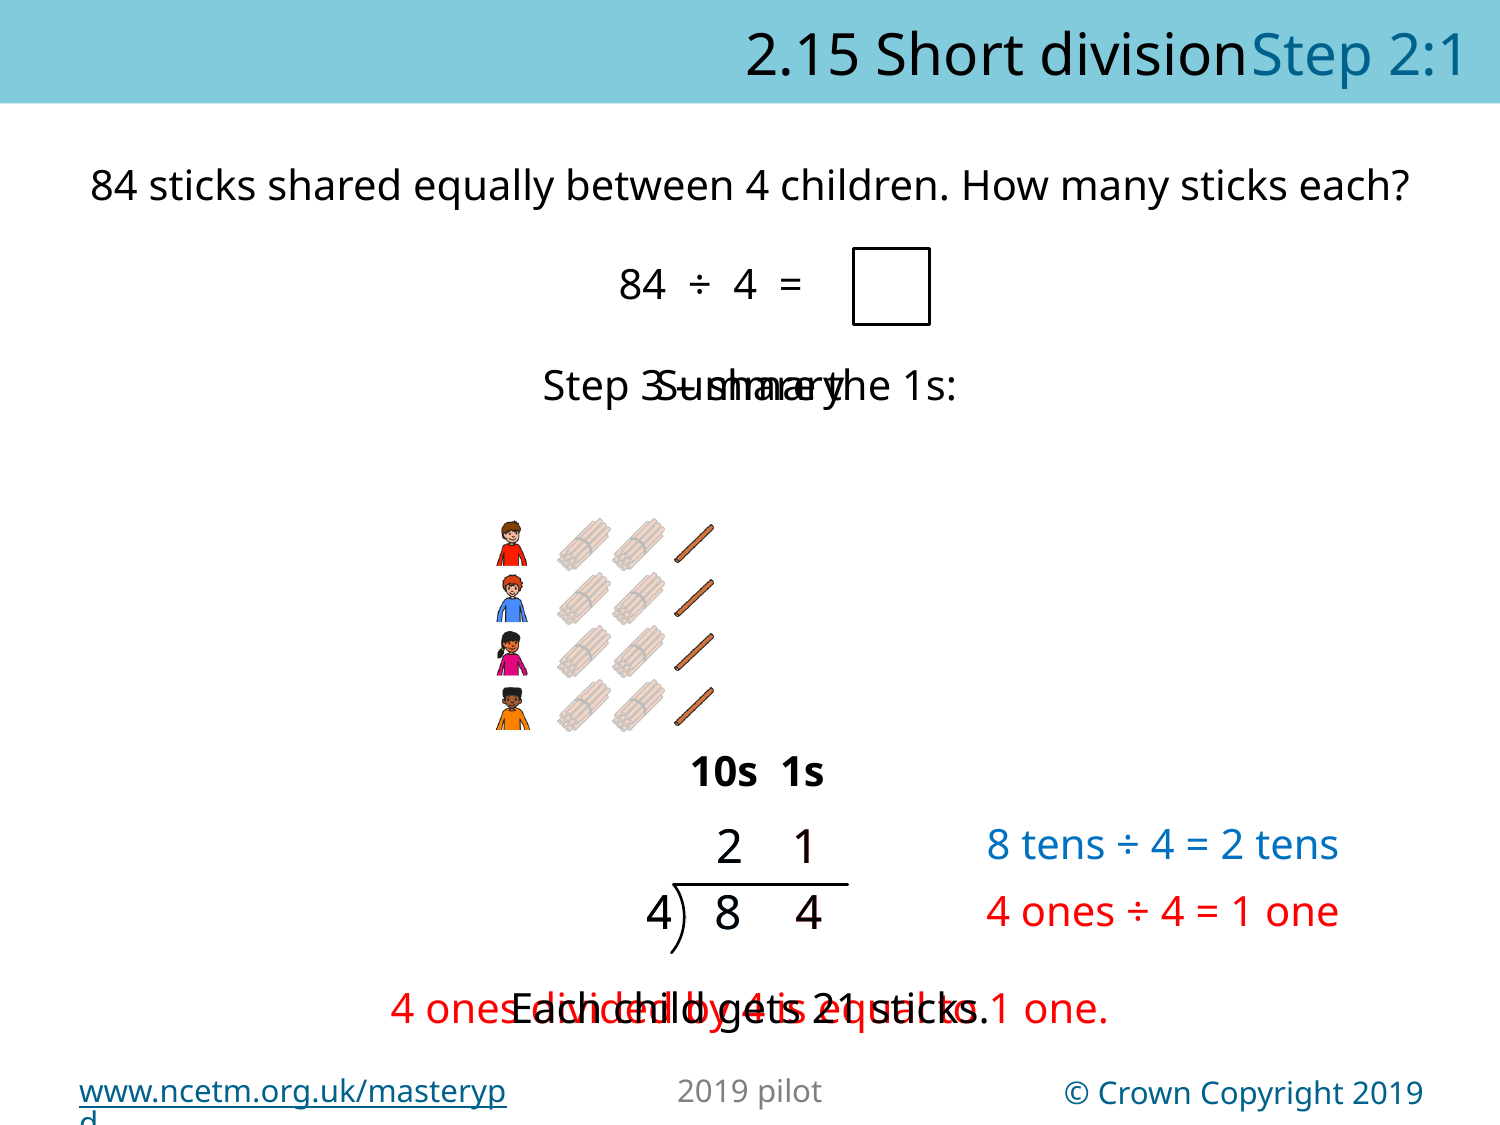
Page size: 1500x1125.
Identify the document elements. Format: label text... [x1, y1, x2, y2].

text_box Step 3 – share the 1s: [527, 351, 640, 417]
text_box Summary [640, 351, 860, 417]
text_box Each child gets 21 sticks. [494, 974, 1005, 1040]
text_box Step 3 – share the 1s: [860, 351, 973, 417]
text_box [557, 518, 610, 732]
text_box 4 ones ÷ 4 = 1 one [971, 877, 1355, 943]
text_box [612, 518, 666, 732]
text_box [675, 737, 839, 804]
text_box 84 ÷ 4 = [603, 250, 818, 316]
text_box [661, 521, 670, 738]
text_box 84 sticks shared equally between 4 children. How many sticks each? [74, 150, 1425, 216]
text_box 4 ones divided by 4 is equal to 1 one. [375, 974, 494, 1040]
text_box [612, 871, 852, 965]
text_box 4 ones divided by 4 is equal to 1 one. [1005, 974, 1125, 1040]
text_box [674, 524, 714, 726]
list 2.15 Short division Step 2:1 [0, 0, 1500, 104]
text_box 8 tens ÷ 4 = 2 tens [971, 810, 1355, 876]
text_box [638, 815, 867, 962]
text_box [550, 513, 670, 738]
text_box [853, 248, 930, 325]
picture [496, 519, 530, 730]
